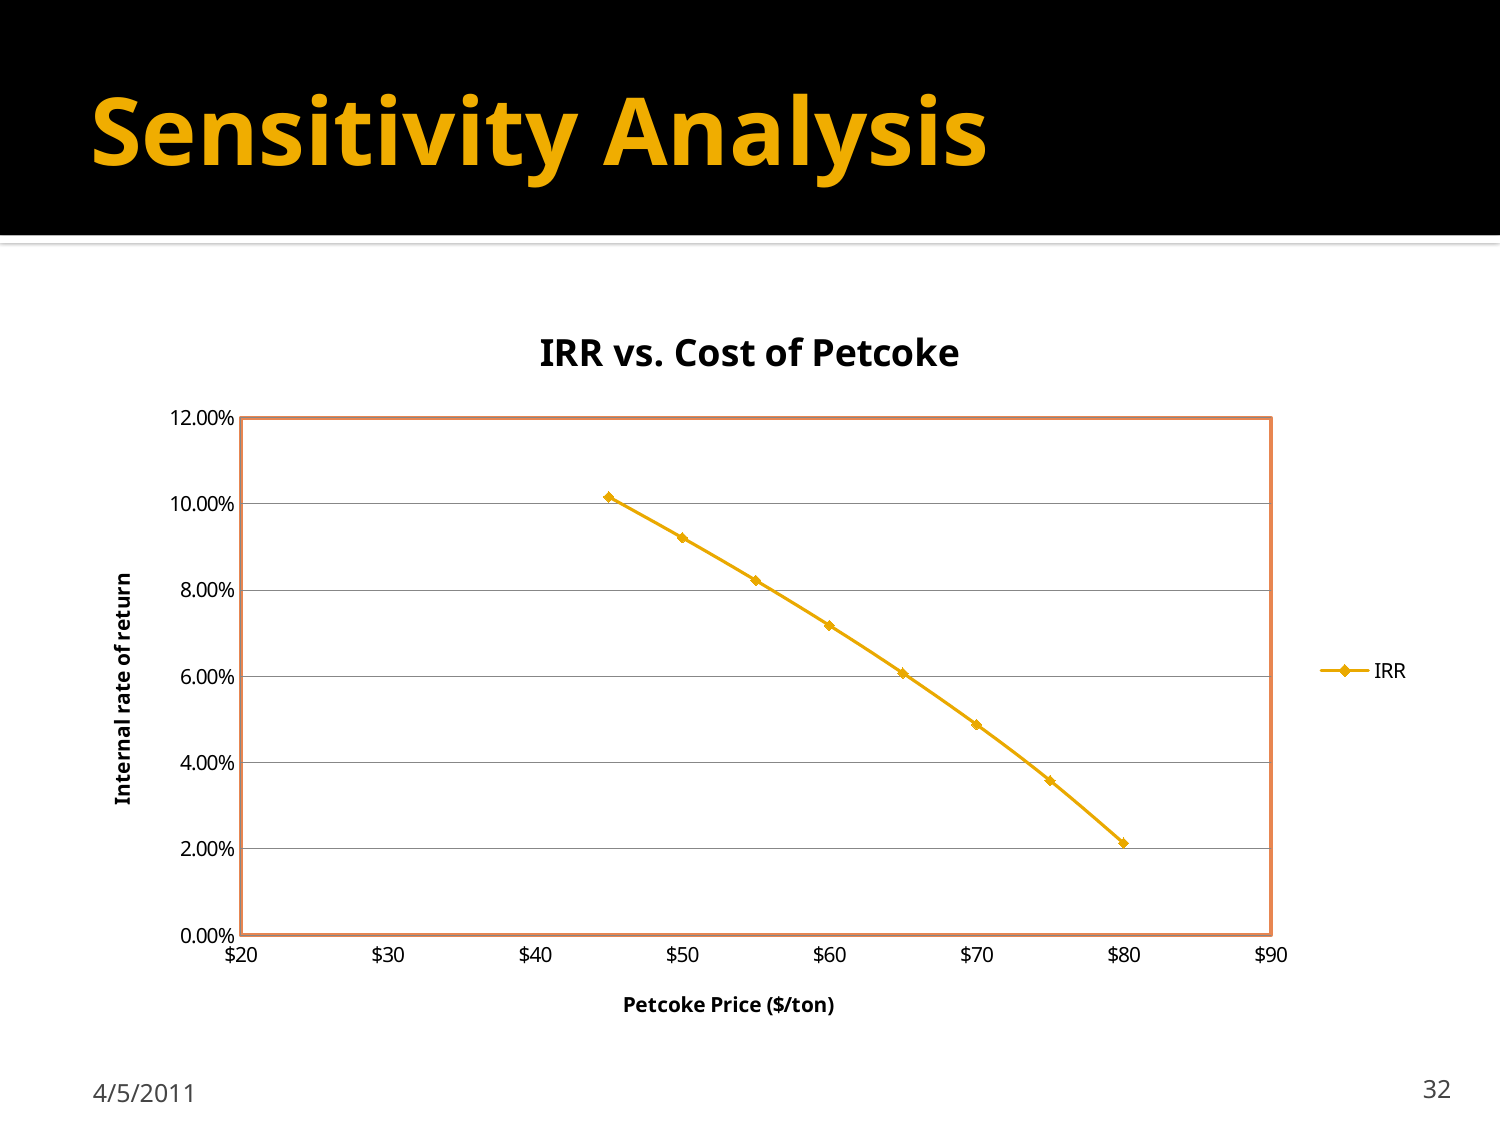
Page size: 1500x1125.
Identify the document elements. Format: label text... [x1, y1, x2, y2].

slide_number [75, 1062, 425, 1108]
slide_number 32 [1345, 1062, 1467, 1108]
chart [74, 291, 1425, 1050]
title Sensitivity Analysis [75, 25, 1425, 231]
